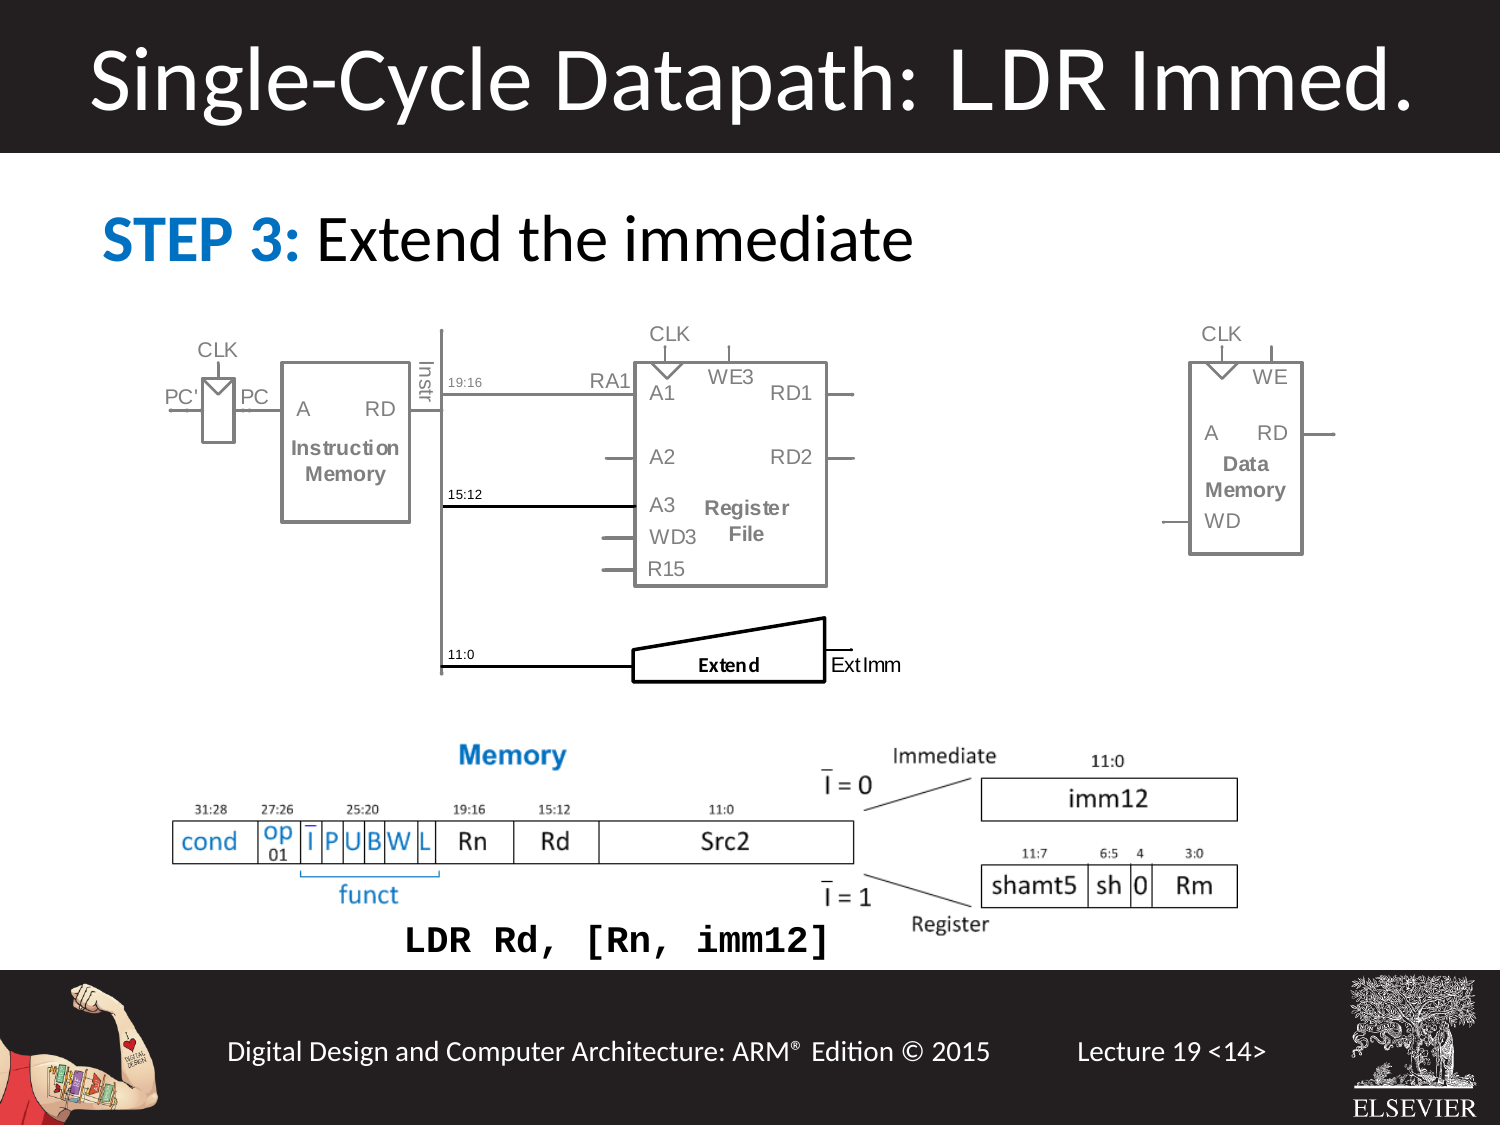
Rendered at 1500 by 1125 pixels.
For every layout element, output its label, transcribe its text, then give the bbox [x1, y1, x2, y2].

picture [0, 979, 163, 1125]
picture [170, 734, 1238, 938]
text_box LDR Rd, [Rn, imm12] [388, 946, 847, 968]
list STEP 3: Extend the immediate [87, 187, 1350, 1000]
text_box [149, 312, 1337, 688]
picture [1350, 974, 1477, 1117]
text_box Single-Cycle Datapath: LDR Immed. [75, 11, 1500, 136]
